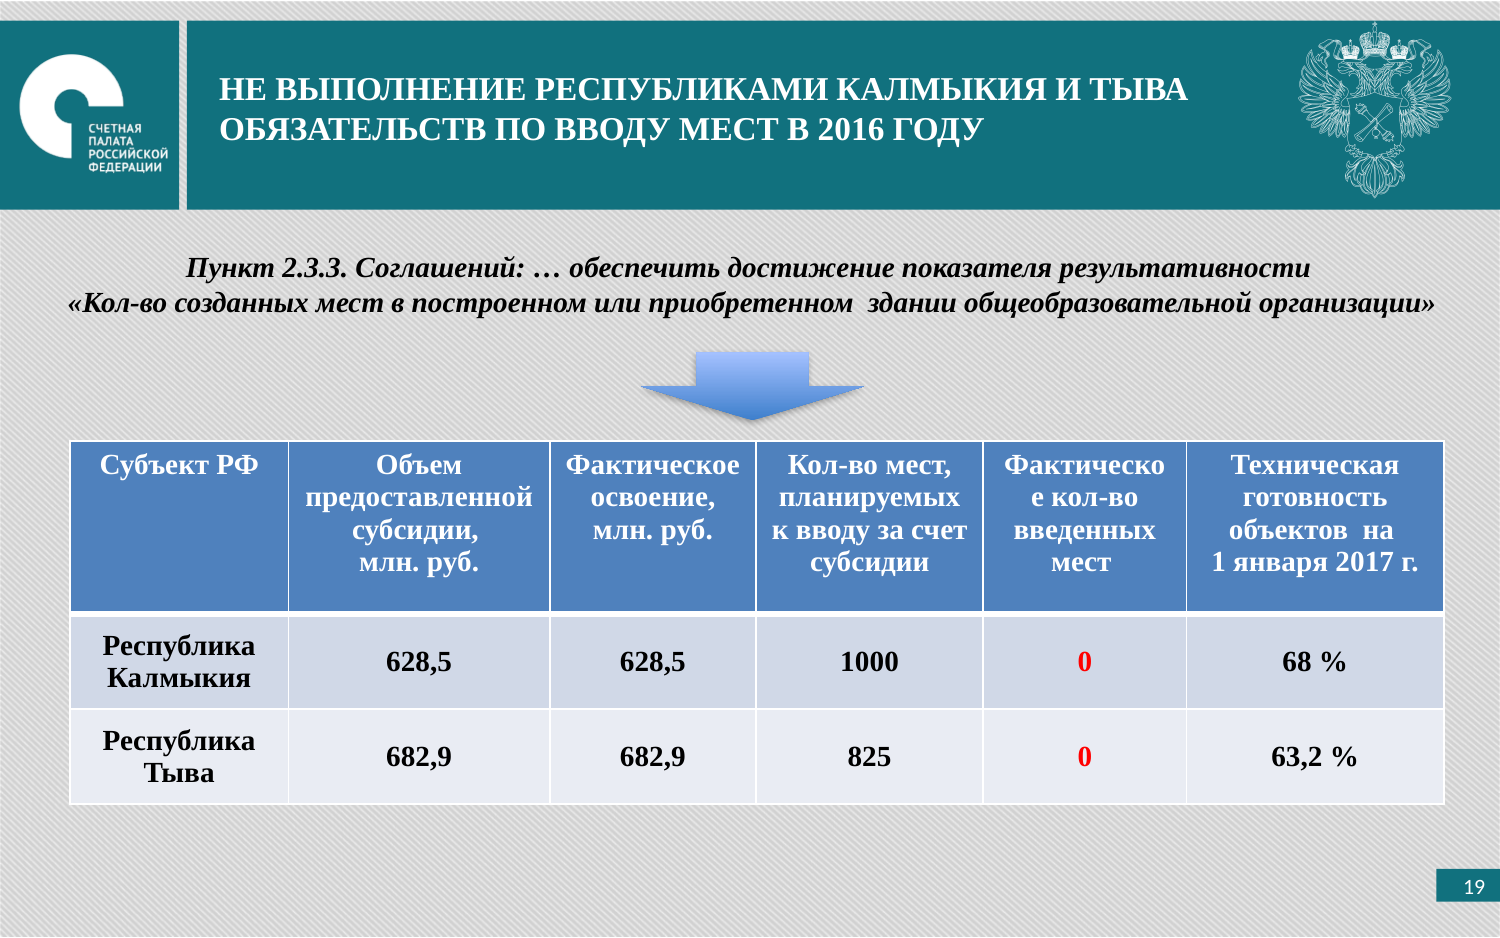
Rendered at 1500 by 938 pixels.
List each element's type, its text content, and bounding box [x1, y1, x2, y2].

table_header Техническая готовность объектов на 1 января 2017 г. [1187, 442, 1443, 611]
text_box [640, 351, 865, 422]
table_cell 628,5 [551, 617, 755, 708]
table_cell 63,2 % [1187, 710, 1443, 803]
text_box Пункт 2.3.3. Соглашений: … обеспечить достижение показателя результативности «Кол-во созданных мест в построенном или приобретенном здании общеобразовательной организации» [3, 240, 1500, 326]
table_cell 0 [984, 617, 1186, 708]
table_cell 0 [984, 710, 1186, 803]
table_header Субъект РФ [71, 442, 288, 611]
table_cell 825 [757, 710, 982, 803]
table_cell 1000 [757, 617, 982, 708]
table_cell 68 % [1187, 617, 1443, 708]
table_cell Республика Калмыкия [71, 617, 288, 708]
table_header Объем предоставленной субсидии, млн. руб. [289, 442, 549, 611]
table_header Фактическое кол-во введенных мест [984, 442, 1186, 611]
text_box НЕ ВЫПОЛНЕНИЕ РЕСПУБЛИКАМИ КАЛМЫКИЯ И ТЫВА ОБЯЗАТЕЛЬСТВ ПО ВВОДУ МЕСТ В 2016 ГОДУ [204, 60, 1354, 155]
table_cell 682,9 [551, 710, 755, 803]
table_cell 682,9 [289, 710, 549, 803]
table_header Кол-во мест, планируемых к вводу за счет субсидии [757, 442, 982, 611]
table_cell 628,5 [289, 617, 549, 708]
picture [0, 1, 1500, 937]
table_cell Республика Тыва [71, 710, 288, 803]
table_header Фактическое освоение, млн. руб. [551, 442, 755, 611]
